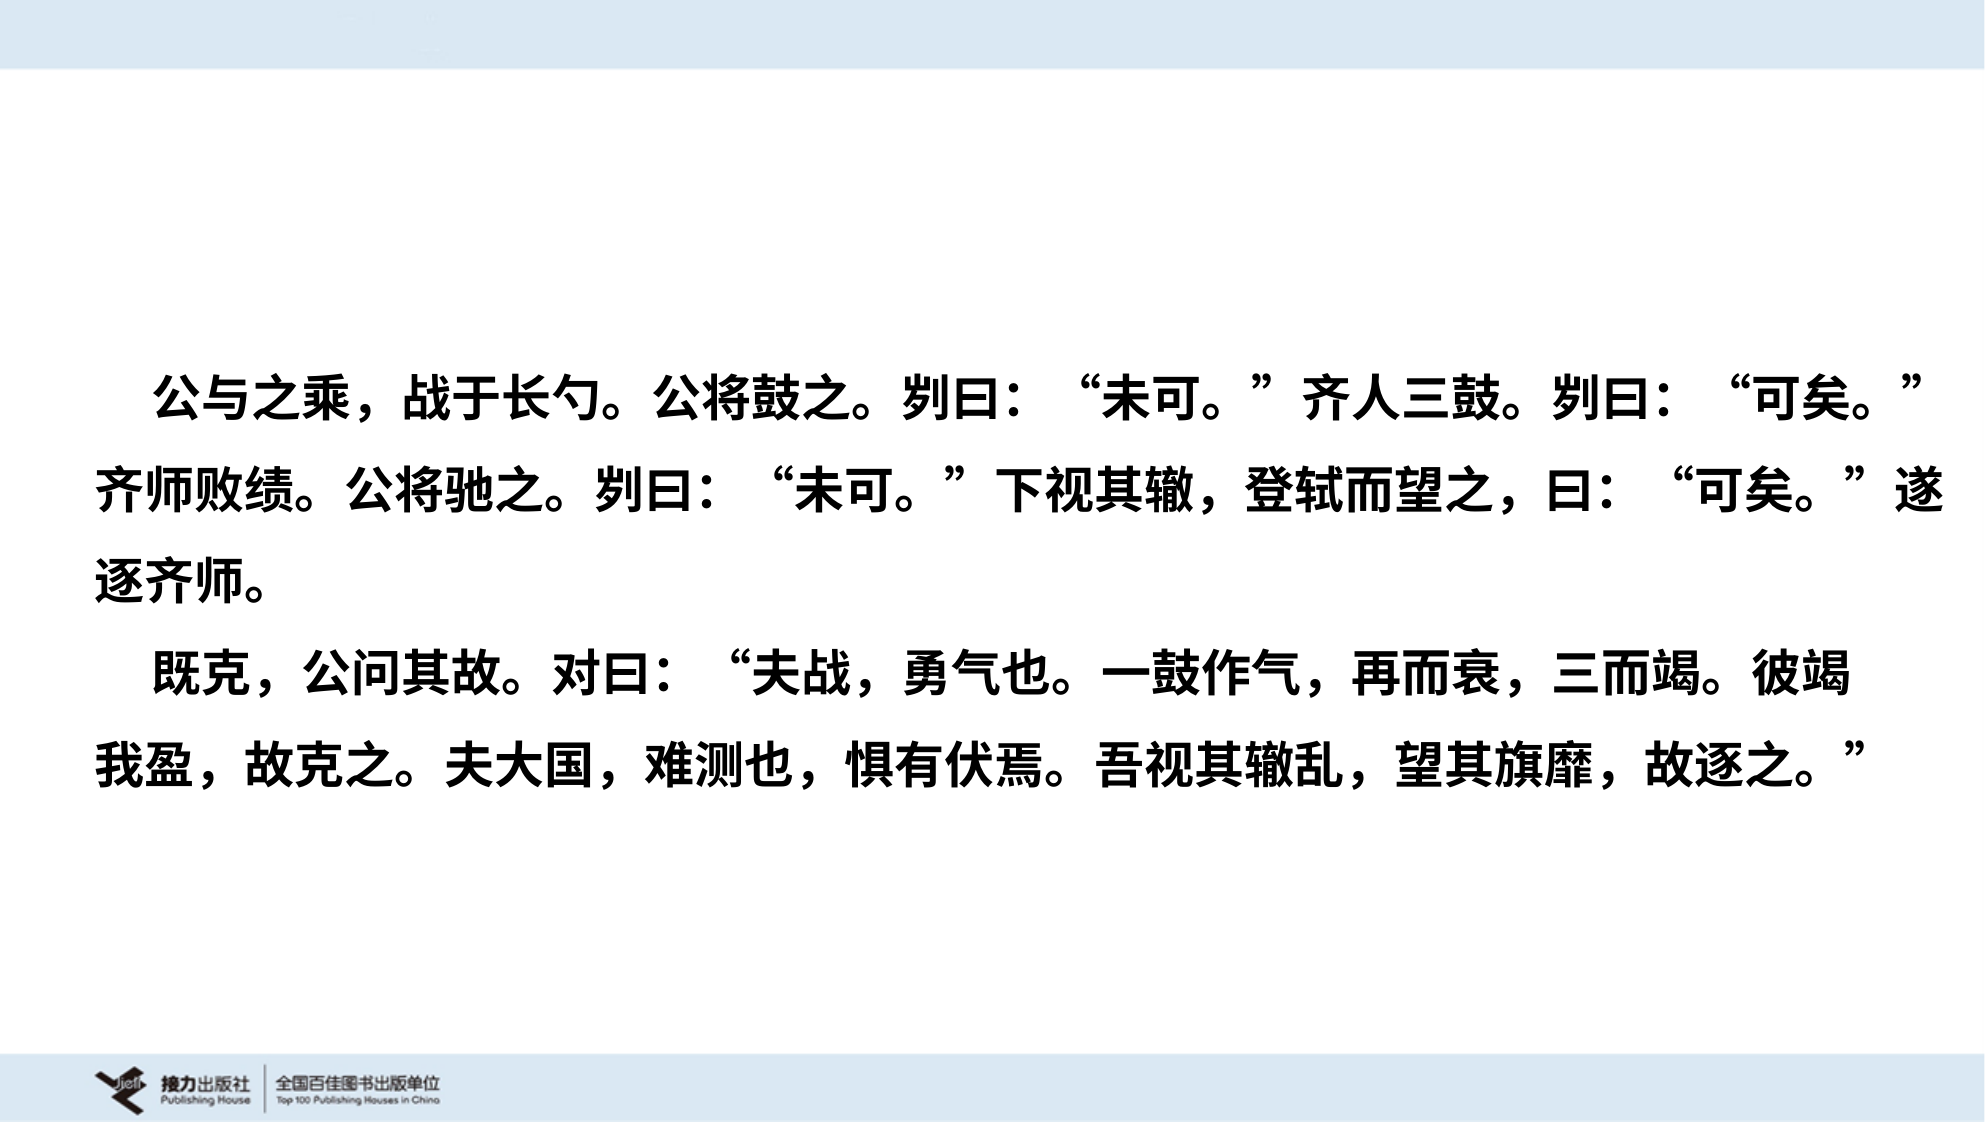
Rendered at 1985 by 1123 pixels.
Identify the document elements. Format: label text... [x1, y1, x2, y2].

text_box 公与之乘，战于长勺。公将鼓之。刿曰：“未可。”齐人三鼓。刿曰：“可矣。” 齐师败绩。公将驰之。刿曰：“未可。”下视其辙，登轼而望之，曰：“可矣。”遂 逐齐师。 既克，公问其故。对曰：“夫战，勇气也。一鼓作气，再而衰，三而竭。彼竭 我盈，故克之。夫大国，难测也，惧有伏焉。吾视其辙乱，望其旗靡，故逐之。” [94, 334, 1892, 794]
picture [0, 0, 1985, 1122]
